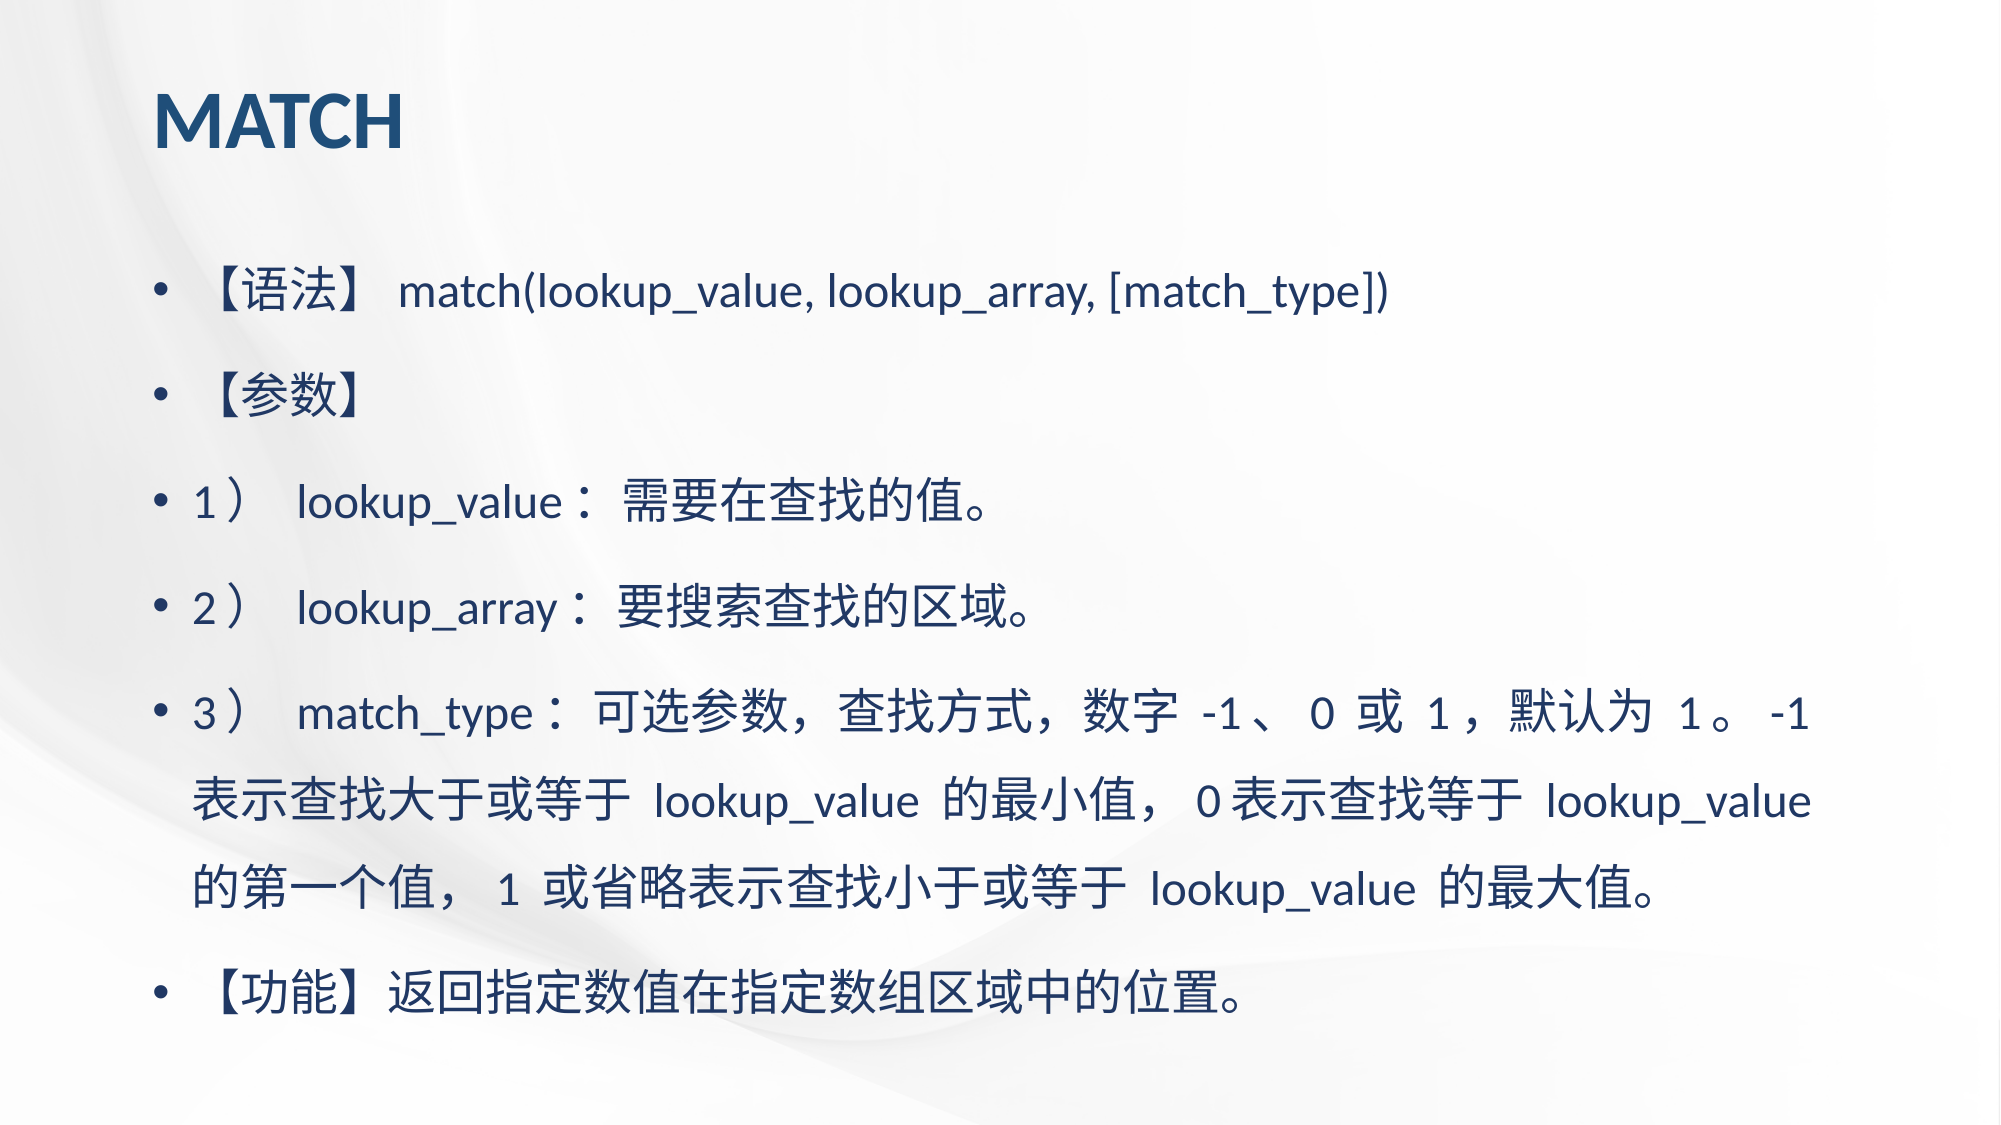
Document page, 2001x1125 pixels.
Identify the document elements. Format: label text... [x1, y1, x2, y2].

list 【语法】match(lookup_value, lookup_array, [match_type]) 【参数】 1） lookup_value：需要在查找的值。 2） lookup_array：要搜索查找的区域。 3） match_type：可选参数，查找方式，数字 -1、0 或 1，默认为 1。-1表示查找大于或等于 lookup_value 的最小值，0表示查找等于 lookup_value 的第一个值，1 或省略表示查找小于或等于 lookup_value 的最大值。 【功能】返回指定数值在指定数组区域中的位置。 [137, 222, 1863, 1043]
title MATCH [137, 59, 1863, 184]
